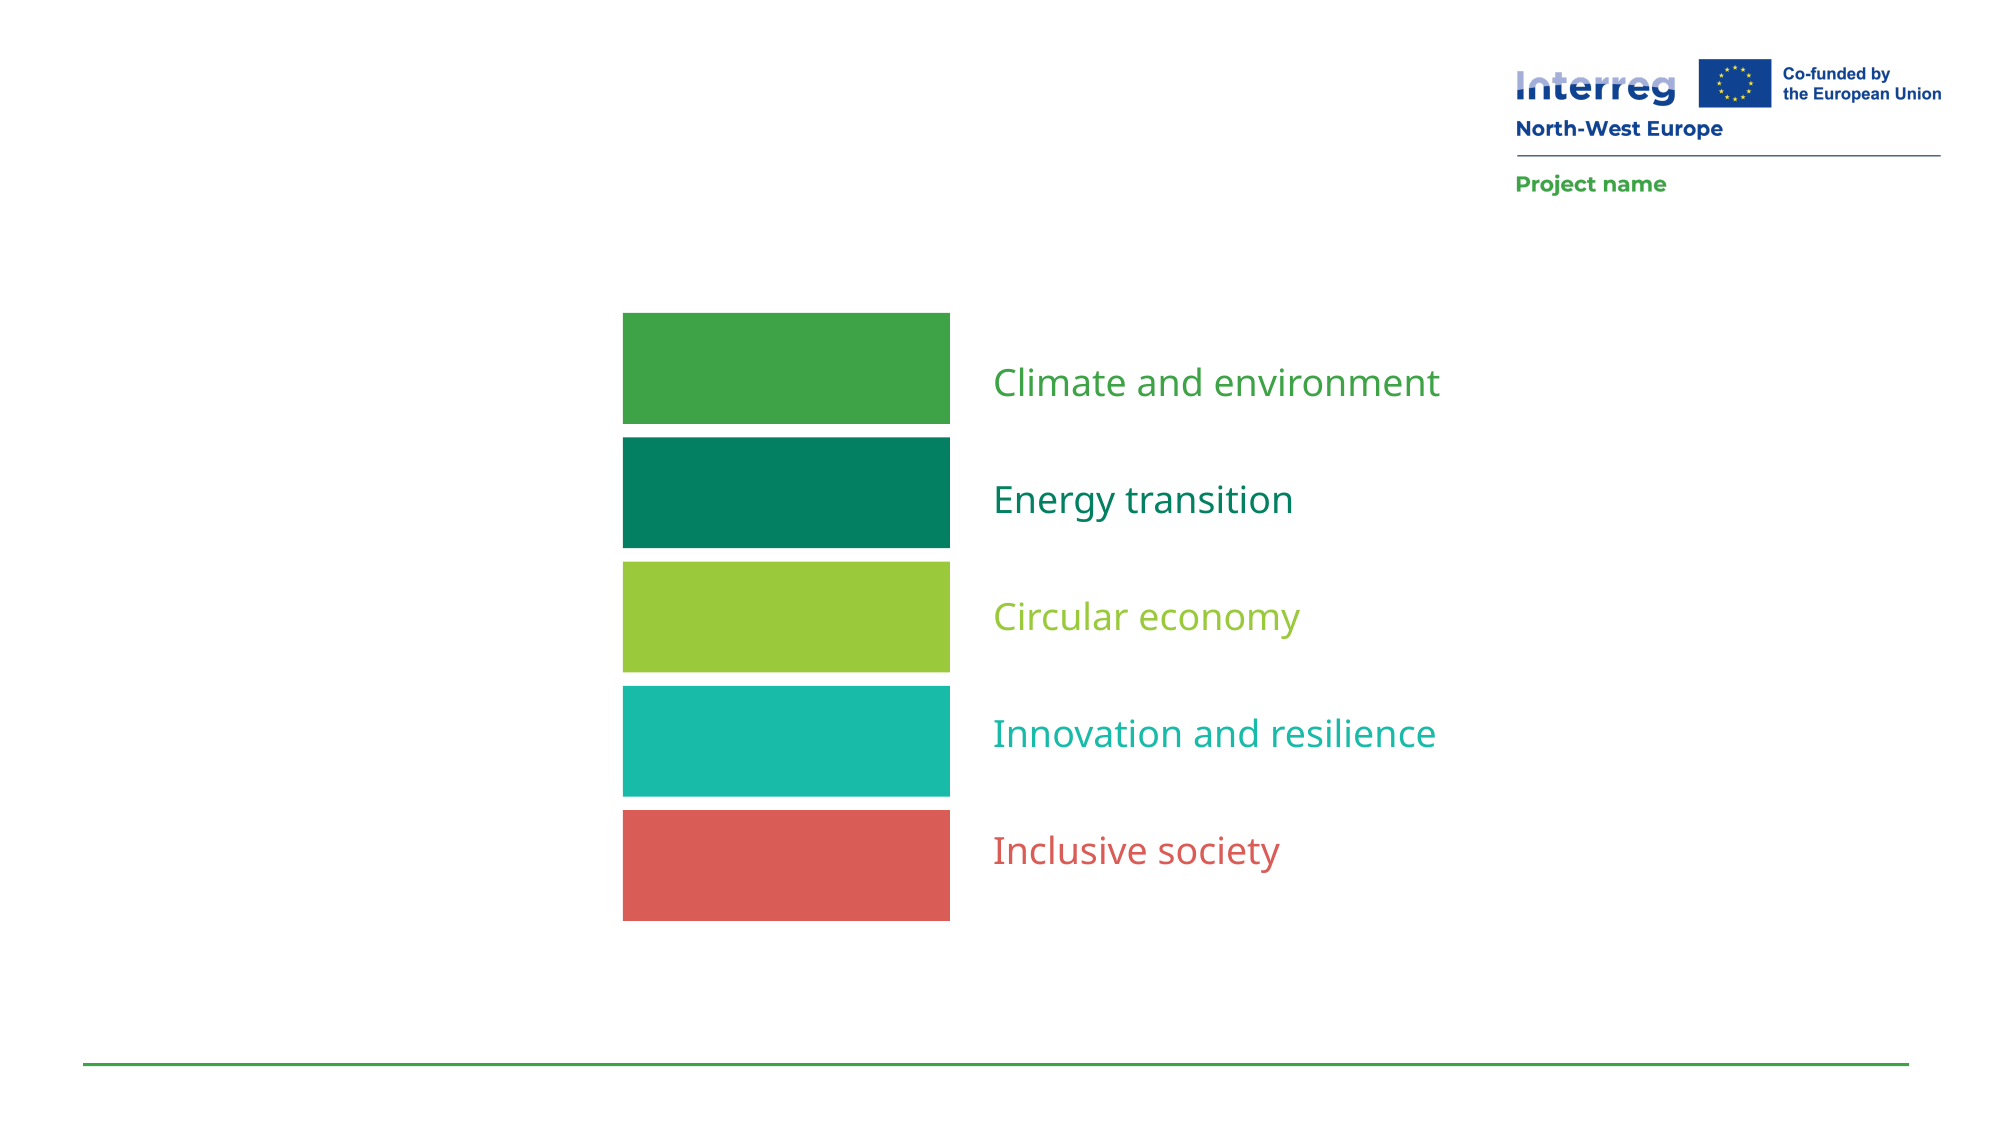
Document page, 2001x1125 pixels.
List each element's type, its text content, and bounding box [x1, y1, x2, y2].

text_box [622, 561, 950, 673]
picture [1458, 0, 2000, 251]
text_box [622, 312, 950, 424]
text_box Climate and environment Energy transition Circular economy Innovation and resilience Inclusive society [978, 338, 1507, 880]
text_box [622, 810, 950, 921]
text_box [622, 685, 950, 797]
text_box [622, 437, 950, 549]
